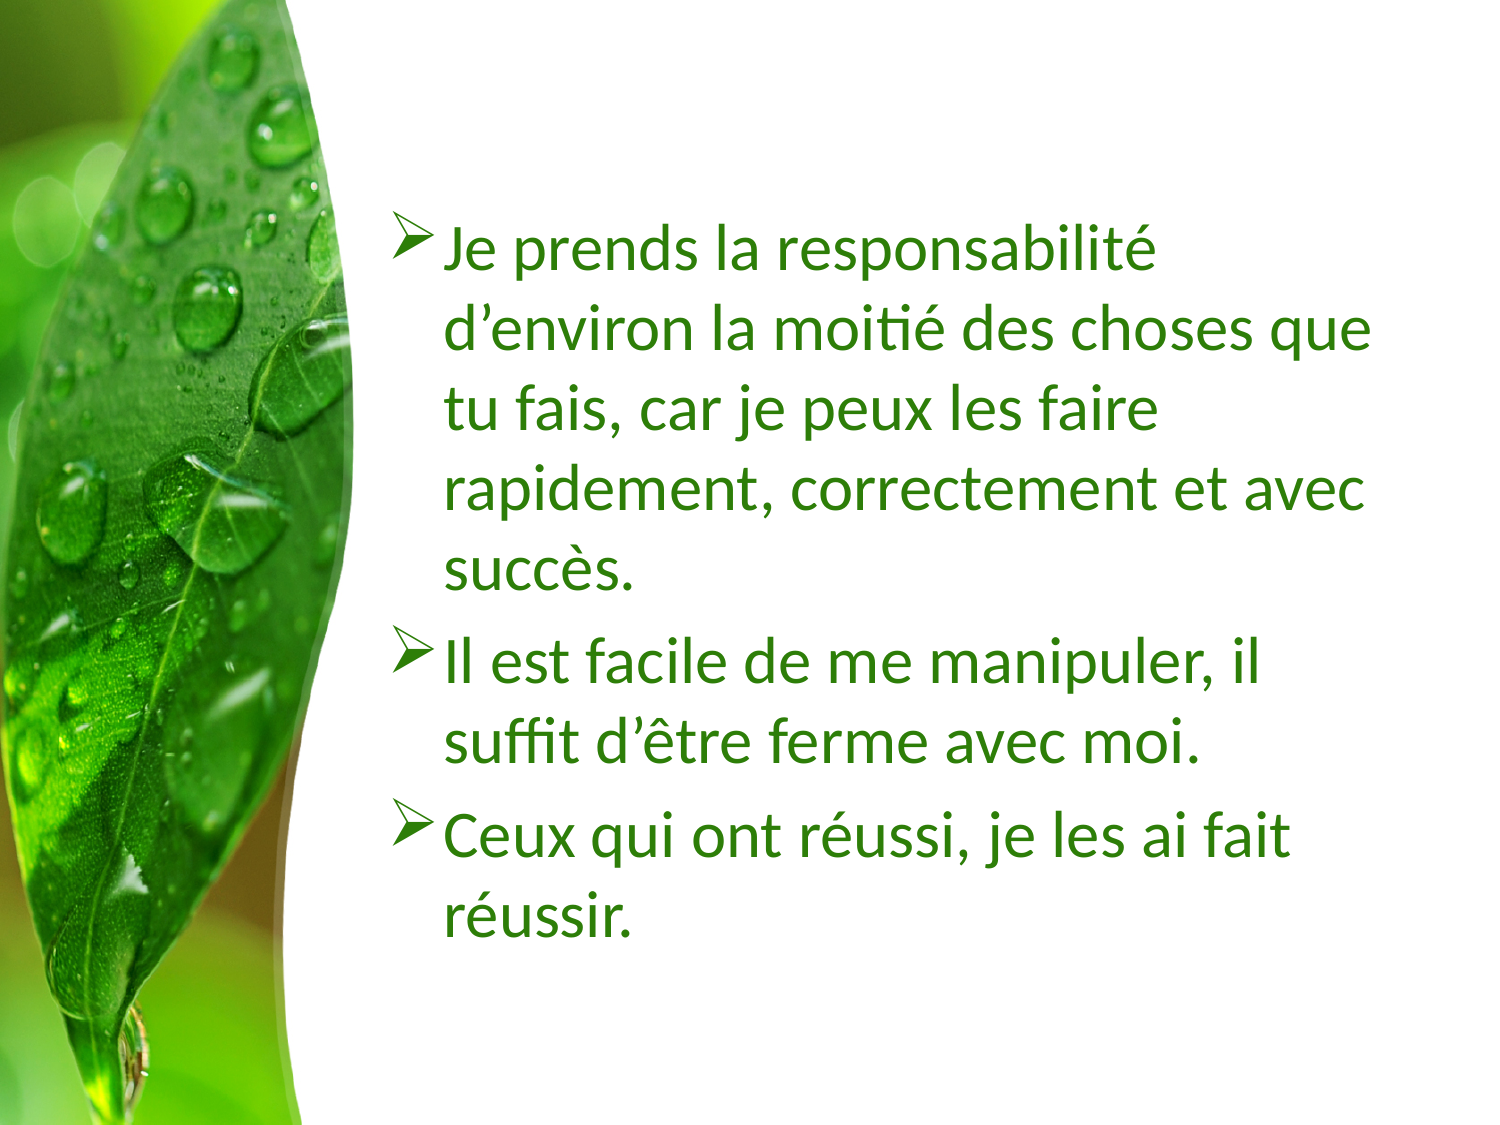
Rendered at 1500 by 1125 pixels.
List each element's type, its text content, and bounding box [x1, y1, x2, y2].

list Je prends la responsabilité d’environ la moitié des choses que tu fais, car je peux les faire rapidement, correctement et avec succès. Il est facile de me manipuler, il suffit d’être ferme avec moi. Ceux qui ont réussi, je les ai fait réussir. [371, 195, 1425, 1005]
picture [0, 0, 1500, 1125]
